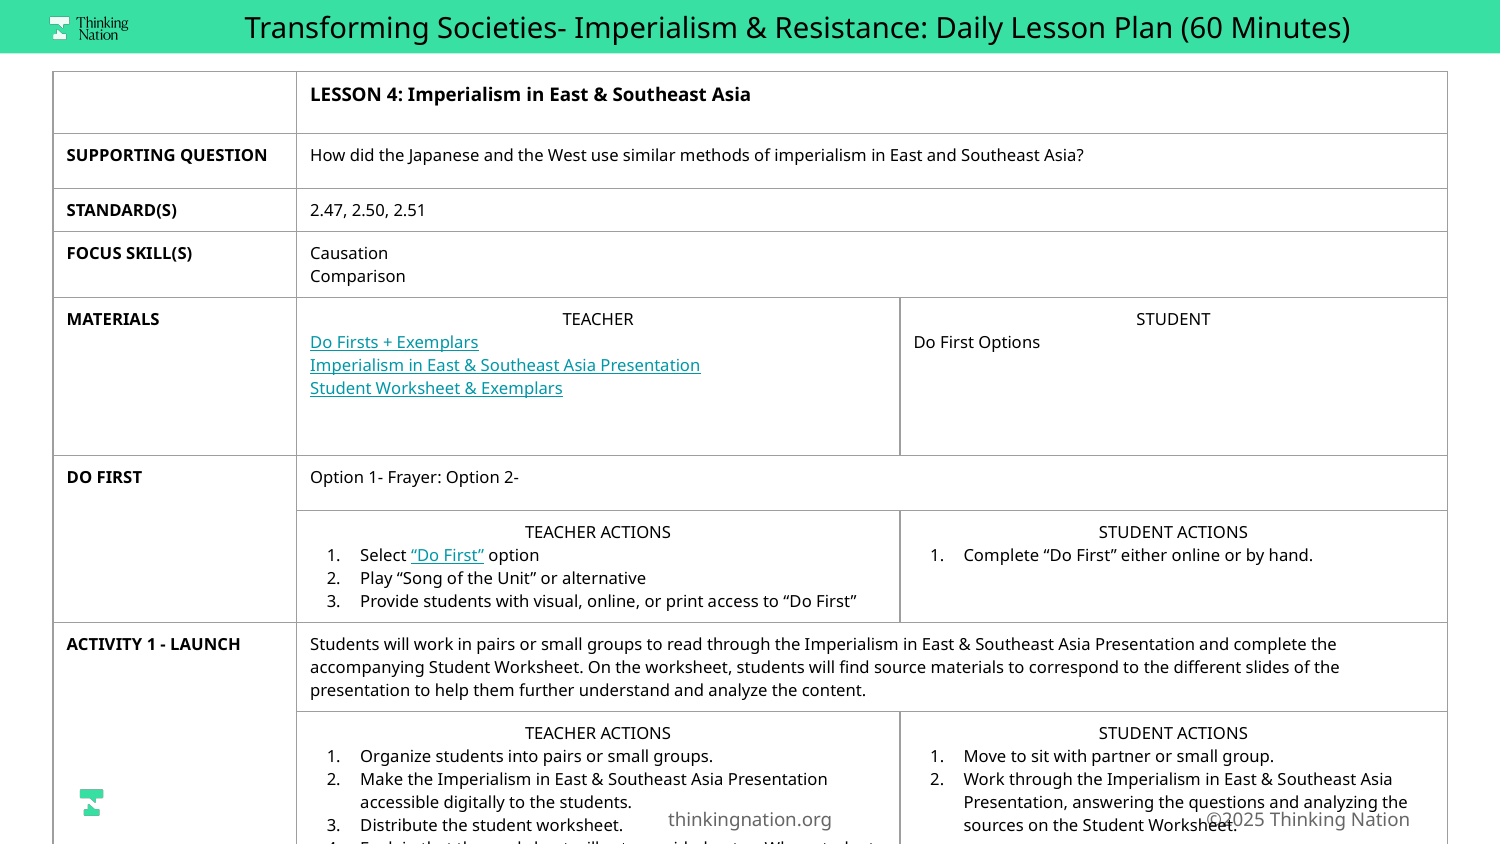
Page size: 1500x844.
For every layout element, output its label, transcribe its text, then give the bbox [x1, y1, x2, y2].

table_cell ACTIVITY 1 - LAUNCH [54, 623, 296, 844]
table_cell Causation Comparison [297, 232, 1447, 297]
table_cell STUDENT ACTIONS Move to sit with partner or small group. Work through the Imperialism in East & Southeast Asia Presentation, answering the questions and analyzing the sources on the Student Worksheet. [901, 712, 1447, 844]
table_cell STANDARD(S) [54, 189, 296, 231]
table_cell DO FIRST [54, 456, 296, 622]
table_cell SUPPORTING QUESTION [54, 134, 296, 188]
table_cell Students will work in pairs or small groups to read through the Imperialism in East & Southeast Asia Presentation and complete the accompanying Student Worksheet. On the worksheet, students will find source materials to correspond to the different slides of the presentation to help them further understand and analyze the content. [297, 623, 1447, 711]
table_cell 2.47, 2.50, 2.51 [297, 189, 1447, 231]
picture [73, 783, 110, 821]
text_box Transforming Societies- Imperialism & Resistance: Daily Lesson Plan (60 Minutes) [0, 0, 1500, 54]
table_cell STUDENT Do First Options [901, 298, 1447, 455]
picture [41, 9, 131, 57]
table_cell TEACHER Do Firsts + Exemplars Imperialism in East & Southeast Asia Presentation Student Worksheet & Exemplars [297, 298, 899, 455]
table_cell TEACHER ACTIONS Select “Do First” option Play “Song of the Unit” or alternative Provide students with visual, online, or print access to “Do First” [297, 511, 899, 622]
table_cell How did the Japanese and the West use similar methods of imperialism in East and Southeast Asia? [297, 134, 1447, 188]
table_header LESSON 4: Imperialism in East & Southeast Asia [297, 72, 1447, 133]
table_cell STUDENT ACTIONS Complete “Do First” either online or by hand. [901, 511, 1447, 622]
table_cell TEACHER ACTIONS Organize students into pairs or small groups. Make the Imperialism in East & Southeast Asia Presentation accessible digitally to the students. Distribute the student worksheet. Explain that the worksheet will act as guided notes. When students see a “source investigation” icon on the slide, they will find a source to accompany the slide. [297, 712, 899, 844]
table_header [54, 72, 296, 133]
table_cell Option 1- Frayer: Option 2- [297, 456, 1447, 510]
table_cell FOCUS SKILL(S) [54, 232, 296, 297]
table_cell MATERIALS [54, 298, 296, 455]
